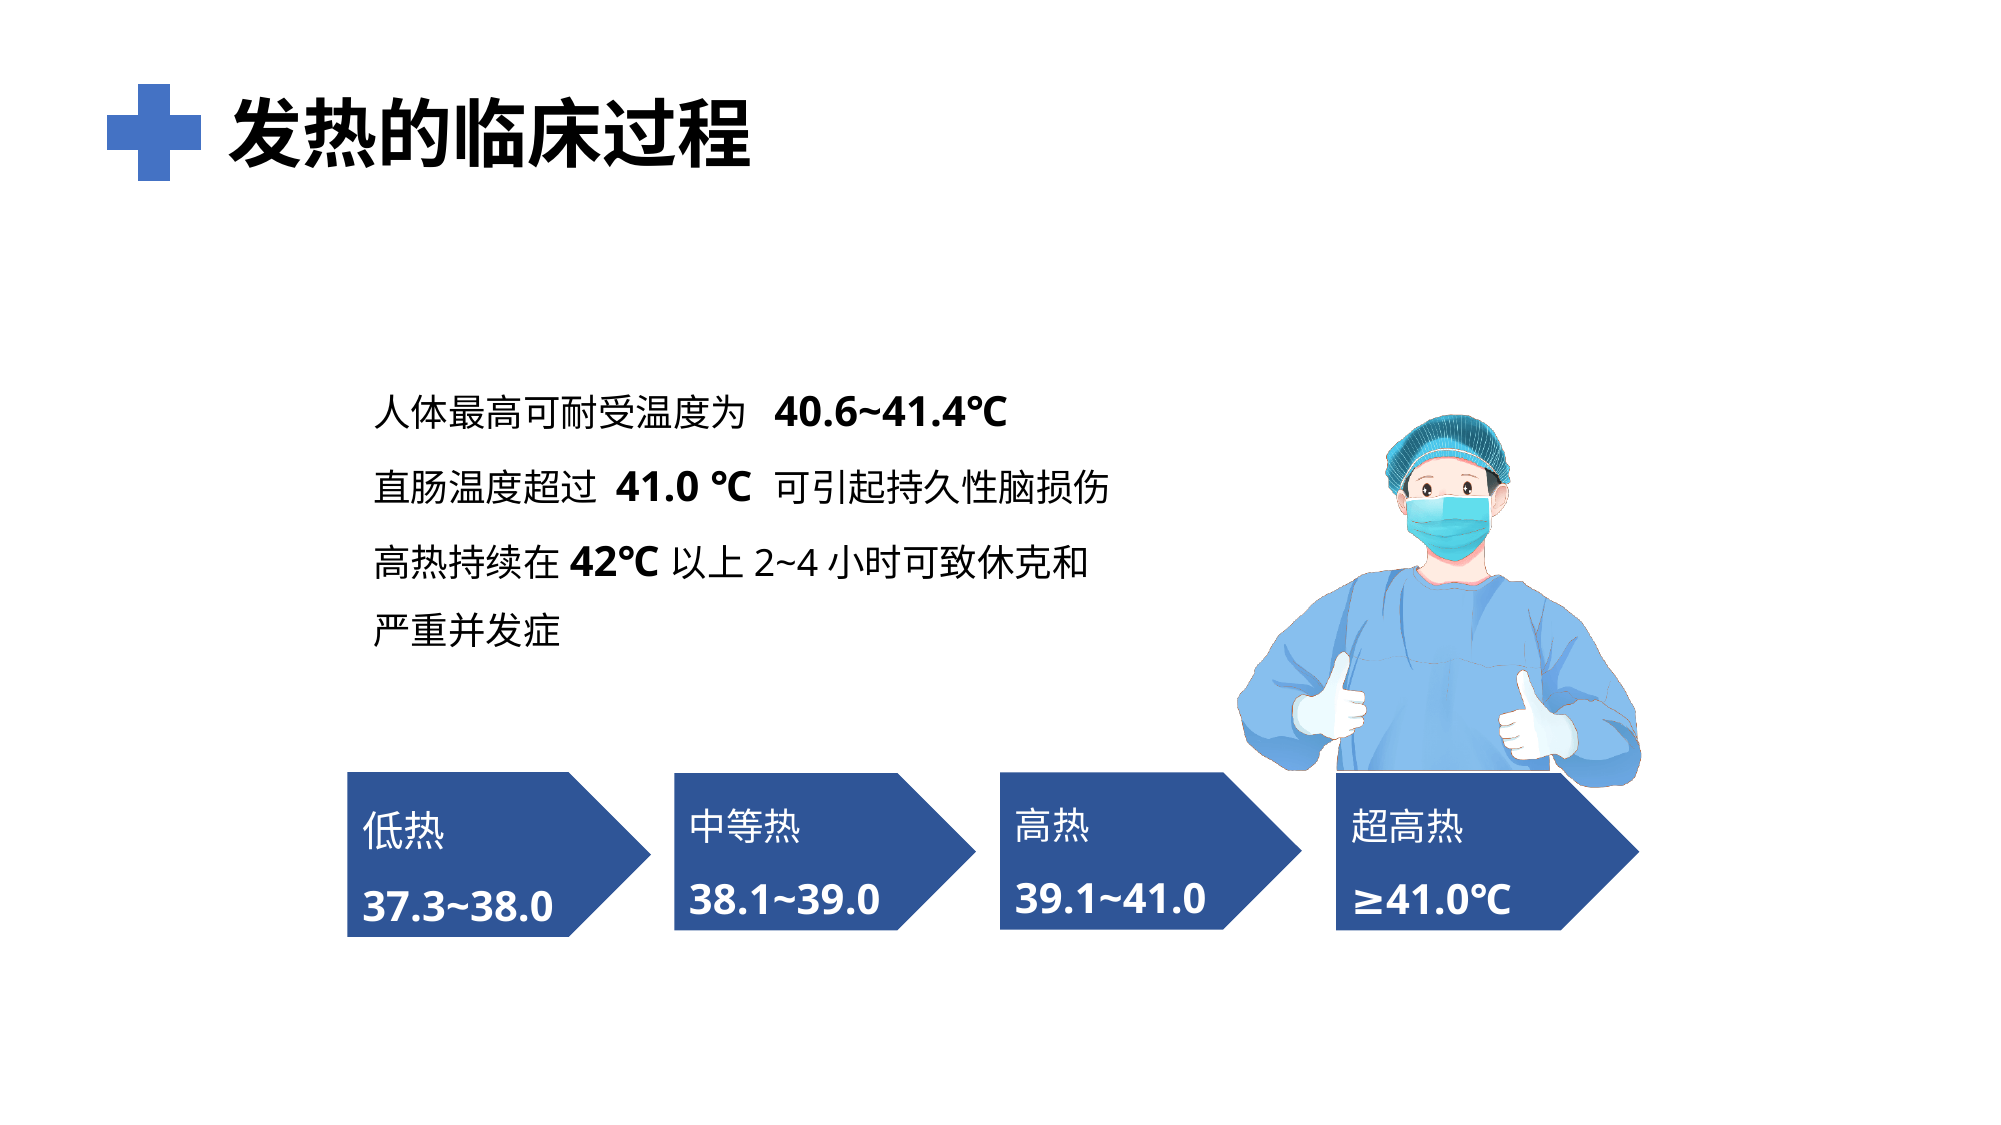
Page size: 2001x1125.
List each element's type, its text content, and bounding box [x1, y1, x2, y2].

text_box [107, 84, 201, 181]
text_box 发热的临床过程 [213, 79, 1080, 185]
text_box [358, 304, 1721, 931]
